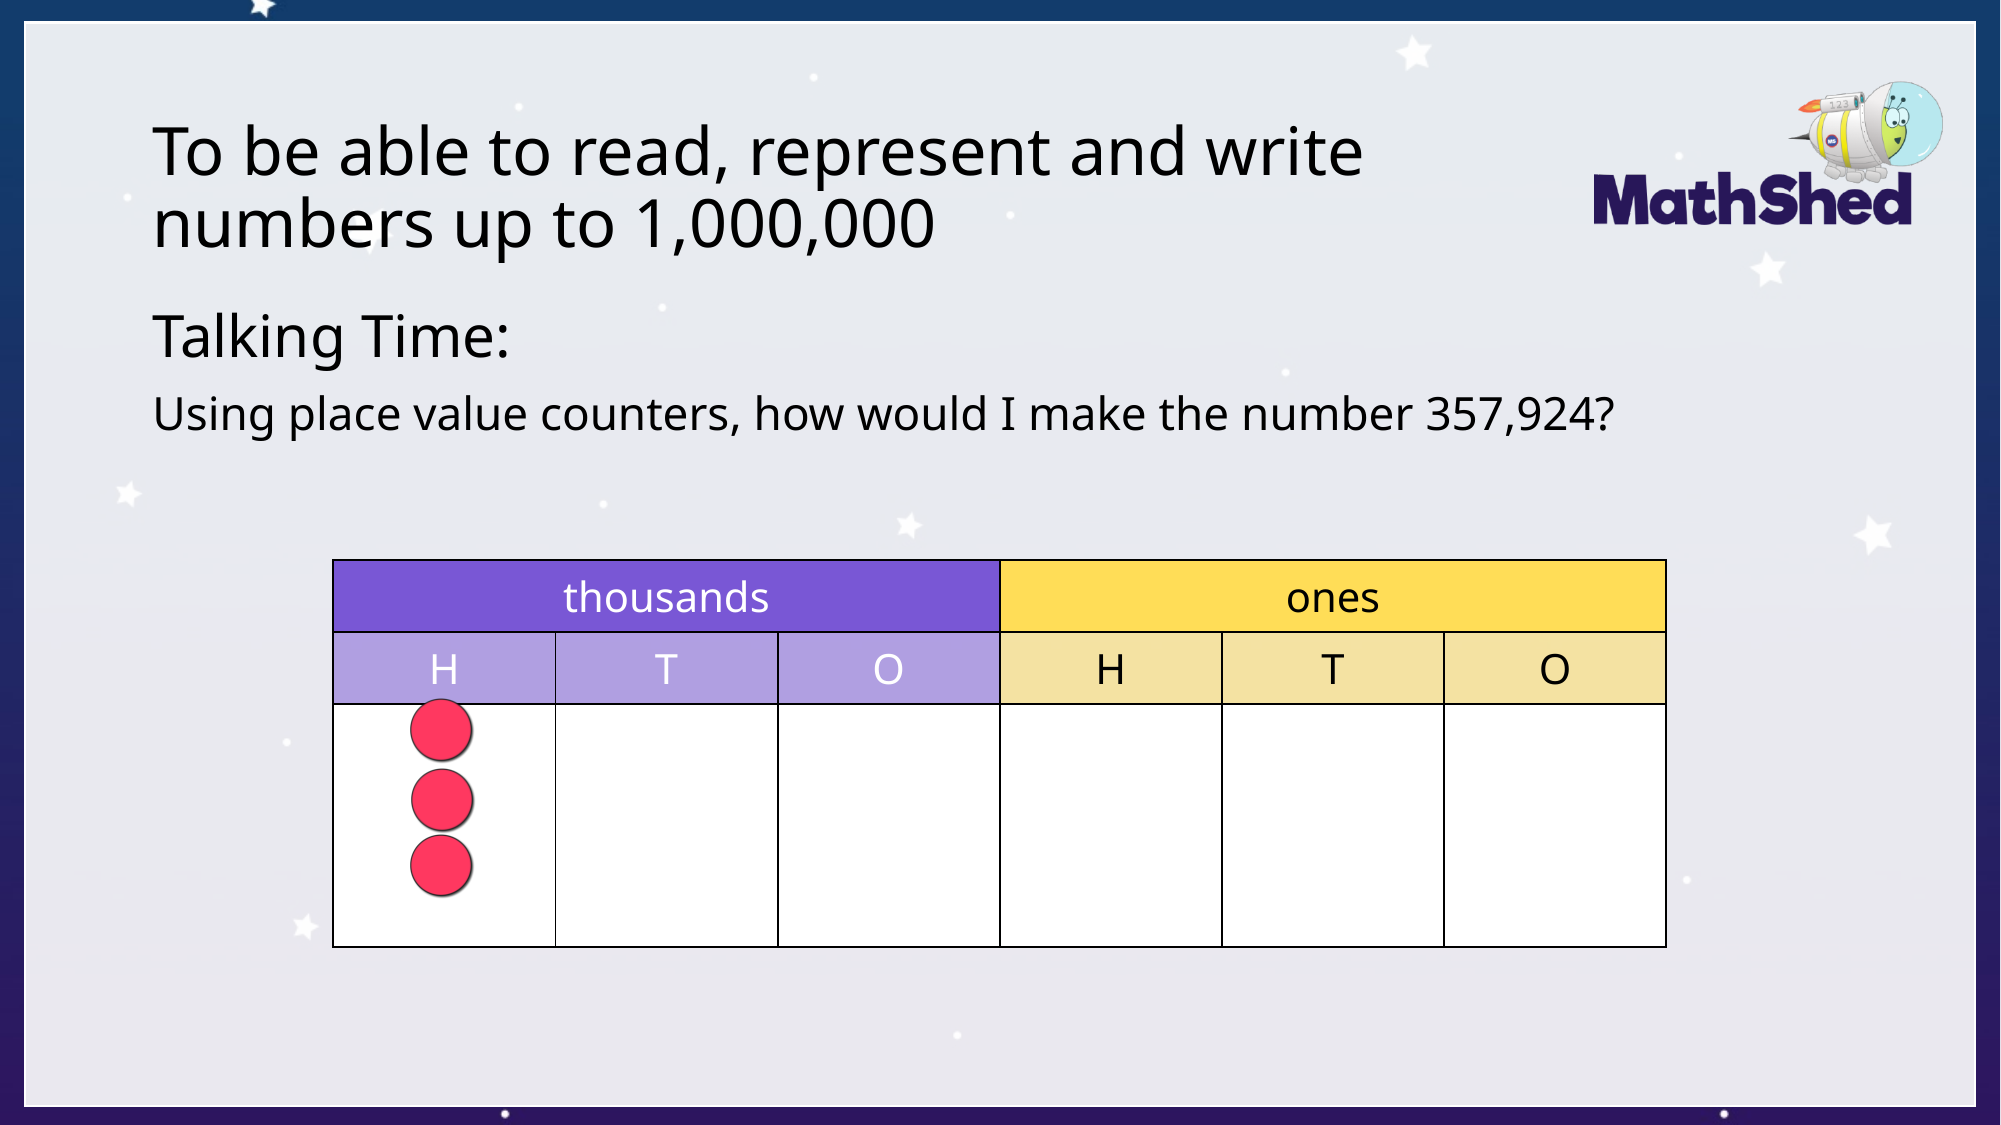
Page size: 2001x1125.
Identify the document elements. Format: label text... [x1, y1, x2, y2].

table_cell [1001, 705, 1221, 946]
table_cell O [779, 633, 999, 703]
table_cell [1223, 705, 1443, 946]
table_cell T [1223, 633, 1443, 703]
table_cell H [334, 633, 555, 703]
table_cell [334, 705, 555, 946]
table_header ones [1001, 561, 1665, 631]
table_cell T [556, 633, 777, 703]
table_header thousands [334, 561, 999, 631]
picture [0, 0, 2001, 1125]
table_cell [556, 705, 777, 946]
table_cell [779, 705, 999, 946]
table_cell H [1001, 633, 1221, 703]
list Talking Time: Using place value counters, how would I make the number 357,924? [137, 299, 1863, 1014]
table_cell [1445, 705, 1665, 946]
title To be able to read, represent and write numbers up to 1,000,000 [137, 81, 1578, 299]
table_cell O [1445, 633, 1665, 703]
